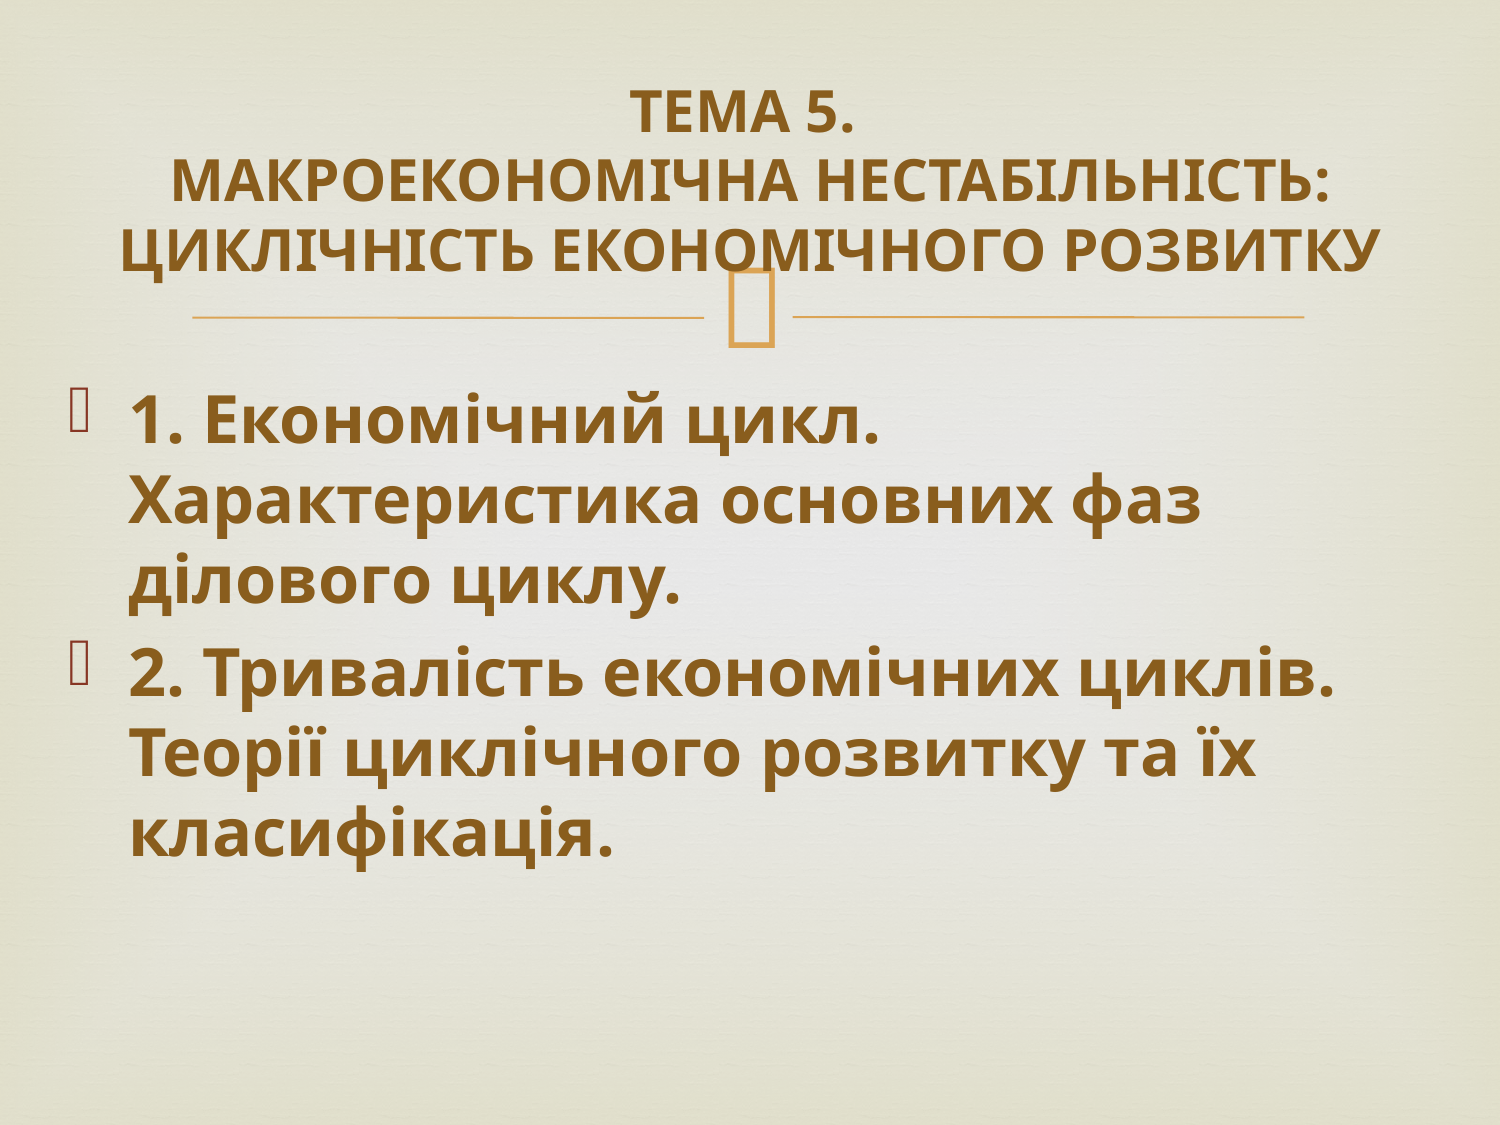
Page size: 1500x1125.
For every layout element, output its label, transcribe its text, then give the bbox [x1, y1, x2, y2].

list 1. Економічний цикл. Характеристика основних фаз ділового циклу. 2. Тривалість економічних циклів. Теорії циклічного розвитку та їх класифікація. [53, 368, 1471, 1005]
title ТЕМА 5. МАКРОЕКОНОМІЧНА НЕСТАБІЛЬНІСТЬ: ЦИКЛІЧНІСТЬ ЕКОНОМІЧНОГО РОЗВИТКУ [29, 30, 1471, 327]
